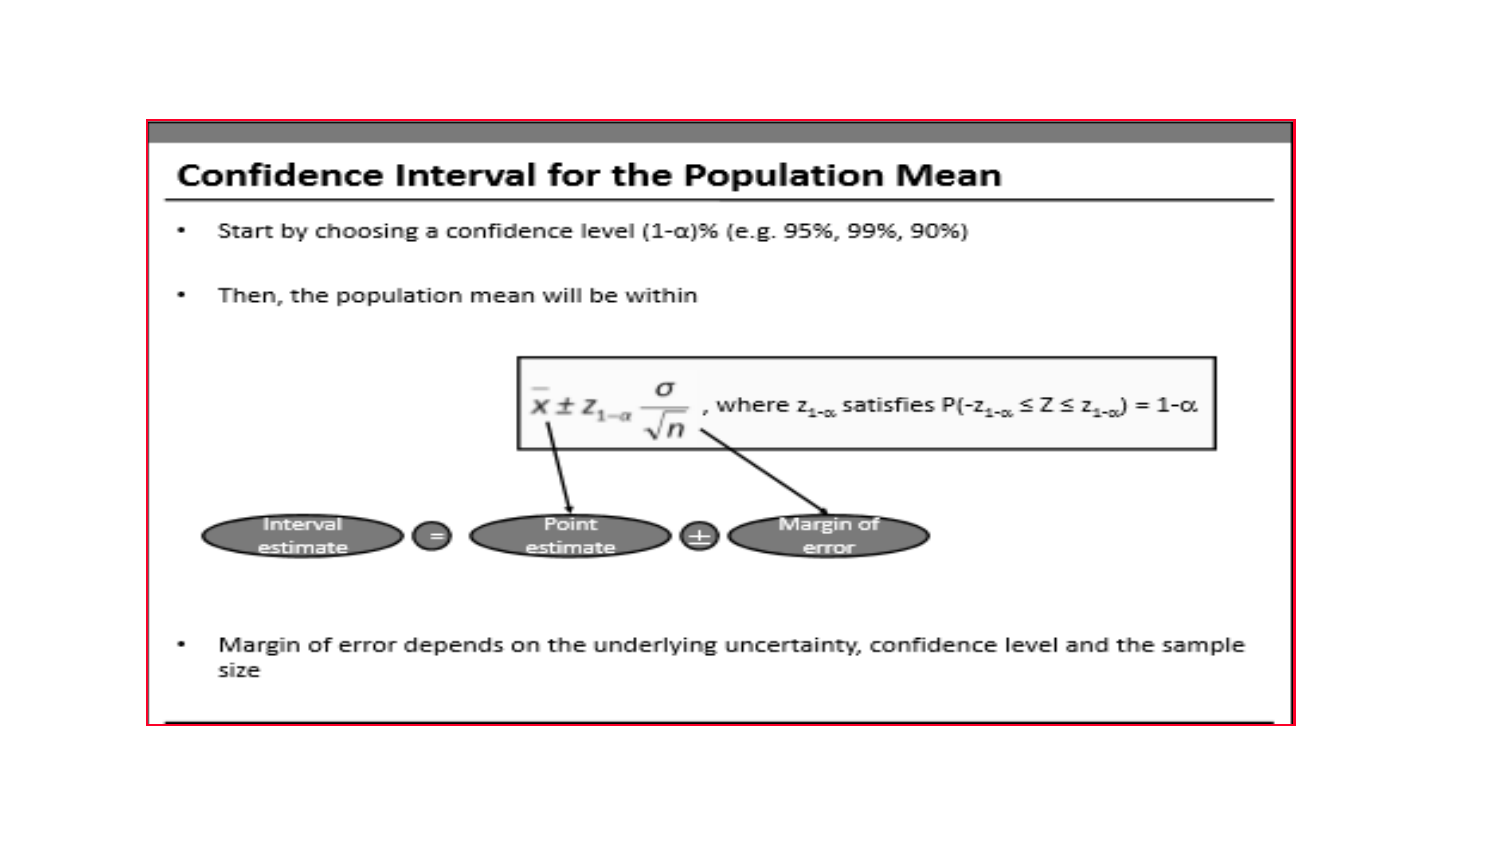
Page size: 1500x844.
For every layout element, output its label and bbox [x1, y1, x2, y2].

picture [147, 120, 1294, 725]
